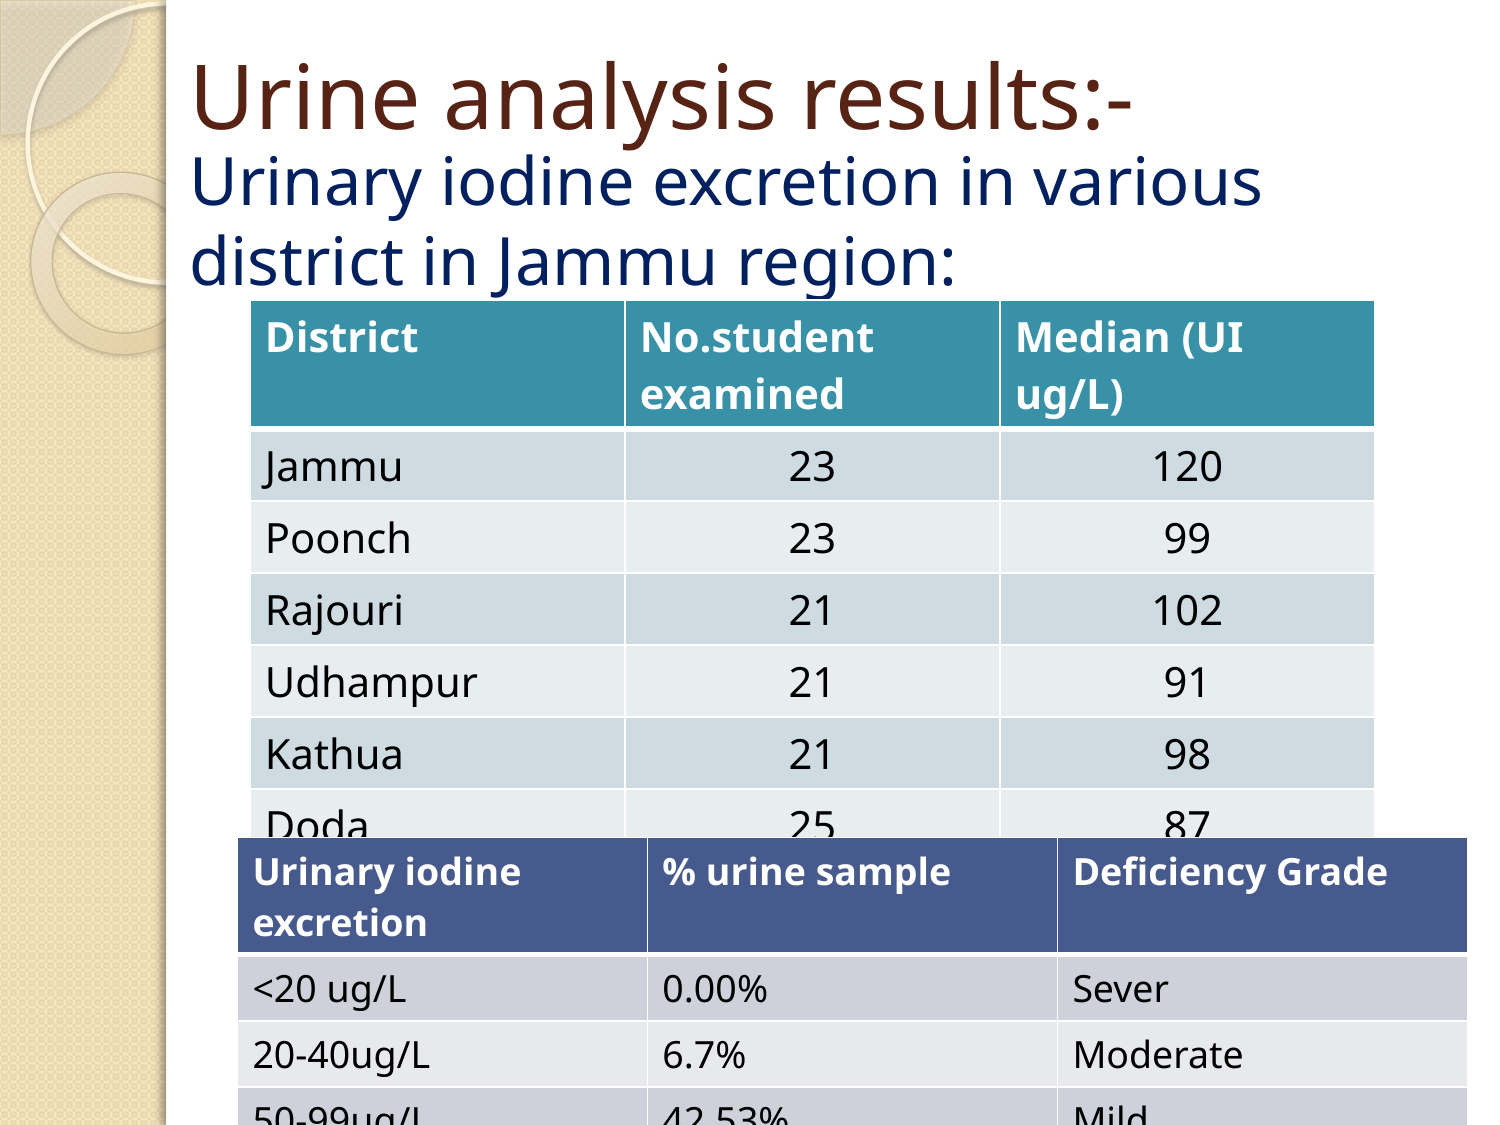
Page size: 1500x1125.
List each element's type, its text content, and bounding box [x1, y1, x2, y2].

text_box Urinary iodine excretion in various district in Jammu region: [174, 125, 1405, 313]
table_cell 23 [626, 502, 999, 572]
table_cell Doda [251, 790, 624, 837]
table_cell 87 [1001, 790, 1374, 837]
table_cell 102 [1001, 574, 1374, 644]
table_cell Rajouri [251, 574, 624, 644]
table_cell 91 [1001, 646, 1374, 716]
table_cell Moderate [1058, 1022, 1467, 1086]
table_header % urine sample [648, 838, 1057, 952]
table_cell 42.53% [648, 1088, 1057, 1125]
table_header Deficiency Grade [1058, 838, 1467, 952]
table_cell Sever [1058, 957, 1467, 1020]
table_cell 50-99ug/L [238, 1088, 647, 1125]
table_cell 21 [626, 646, 999, 716]
table_cell Jammu [251, 432, 624, 500]
table_header District [251, 301, 624, 426]
table_cell 21 [626, 574, 999, 644]
title Urine analysis results:- [174, 0, 1405, 125]
table_cell 20-40ug/L [238, 1022, 647, 1086]
table_header Median (UI ug/L) [1001, 301, 1374, 426]
table_cell Mild [1058, 1088, 1467, 1125]
table_cell 0.00% [648, 957, 1057, 1020]
table_cell 98 [1001, 718, 1374, 788]
table_cell 120 [1001, 432, 1374, 500]
table_cell 6.7% [648, 1022, 1057, 1086]
table_cell 21 [626, 718, 999, 788]
table_cell Poonch [251, 502, 624, 572]
table_cell Kathua [251, 718, 624, 788]
table_cell 25 [626, 790, 999, 837]
table_cell 99 [1001, 502, 1374, 572]
table_cell 23 [626, 432, 999, 500]
table_cell Udhampur [251, 646, 624, 716]
table_header Urinary iodine excretion [238, 838, 647, 952]
table_cell <20 ug/L [238, 957, 647, 1020]
table_header No.student examined [626, 301, 999, 426]
